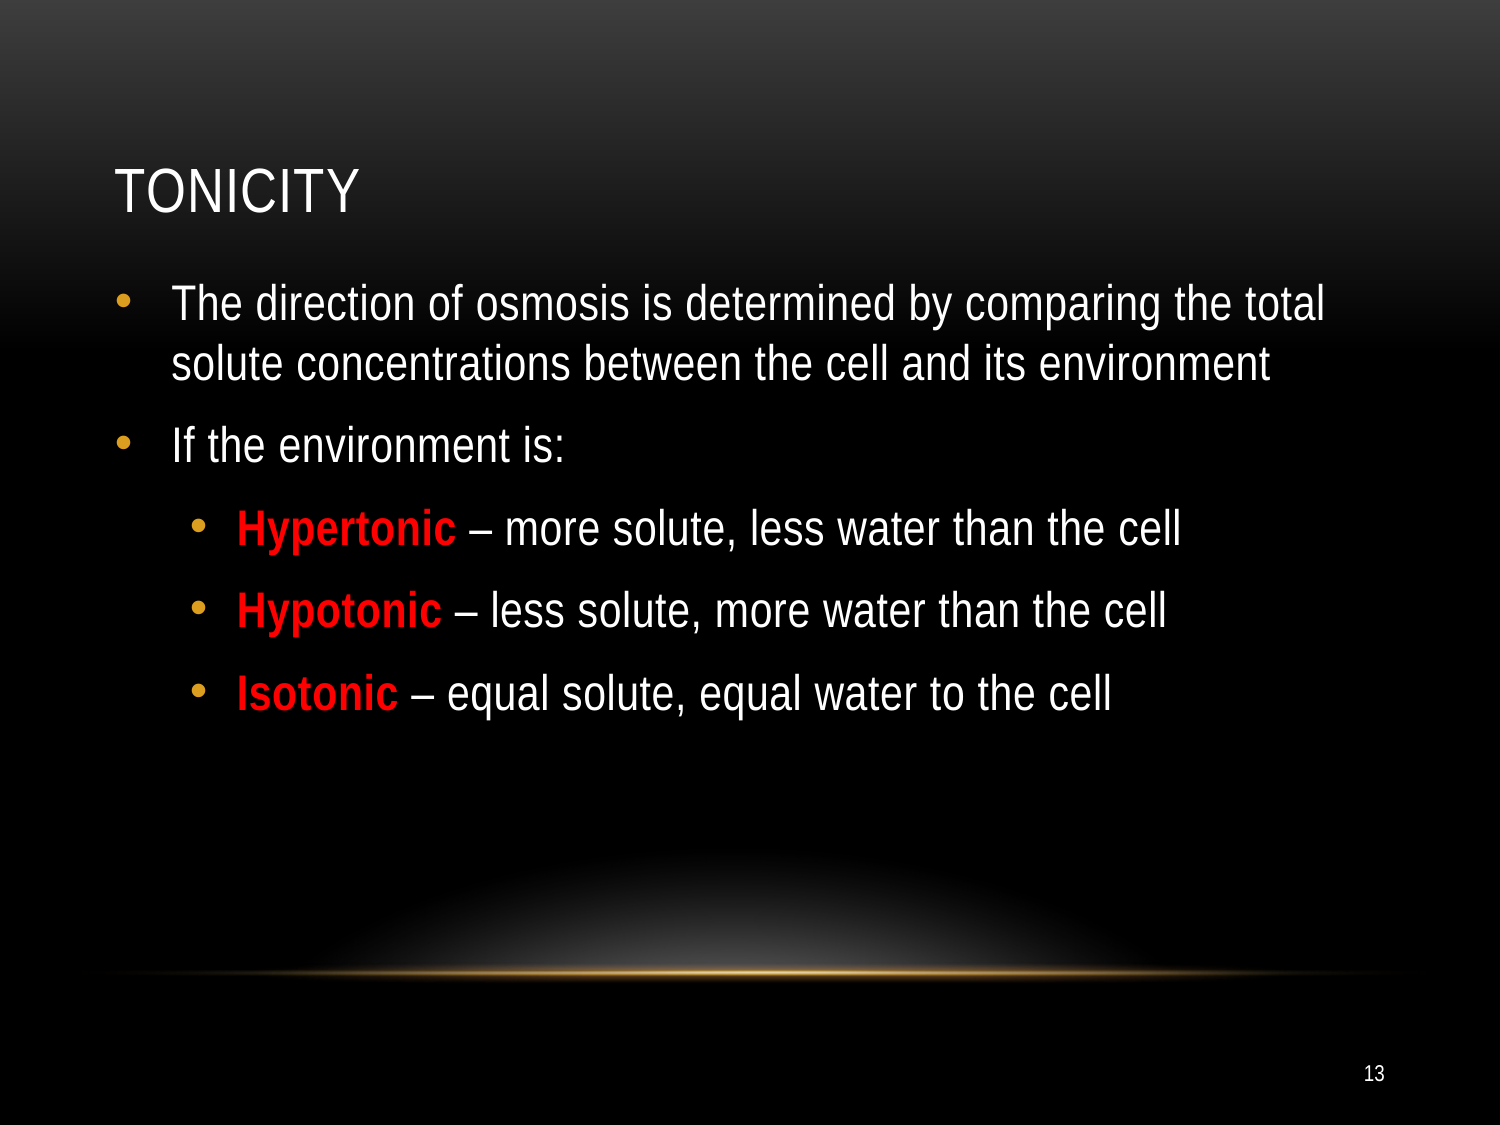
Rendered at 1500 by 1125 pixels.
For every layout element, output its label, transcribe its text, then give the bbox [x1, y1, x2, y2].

title Tonicity [99, 45, 1400, 233]
picture [0, 0, 1500, 1125]
slide_number 13 [1237, 1042, 1400, 1103]
list The direction of osmosis is determined by comparing the total solute concentrations between the cell and its environment If the environment is: Hypertonic – more solute, less water than the cell Hypotonic – less solute, more water than the cell Isotonic – equal solute, equal water to the cell [99, 262, 1400, 938]
